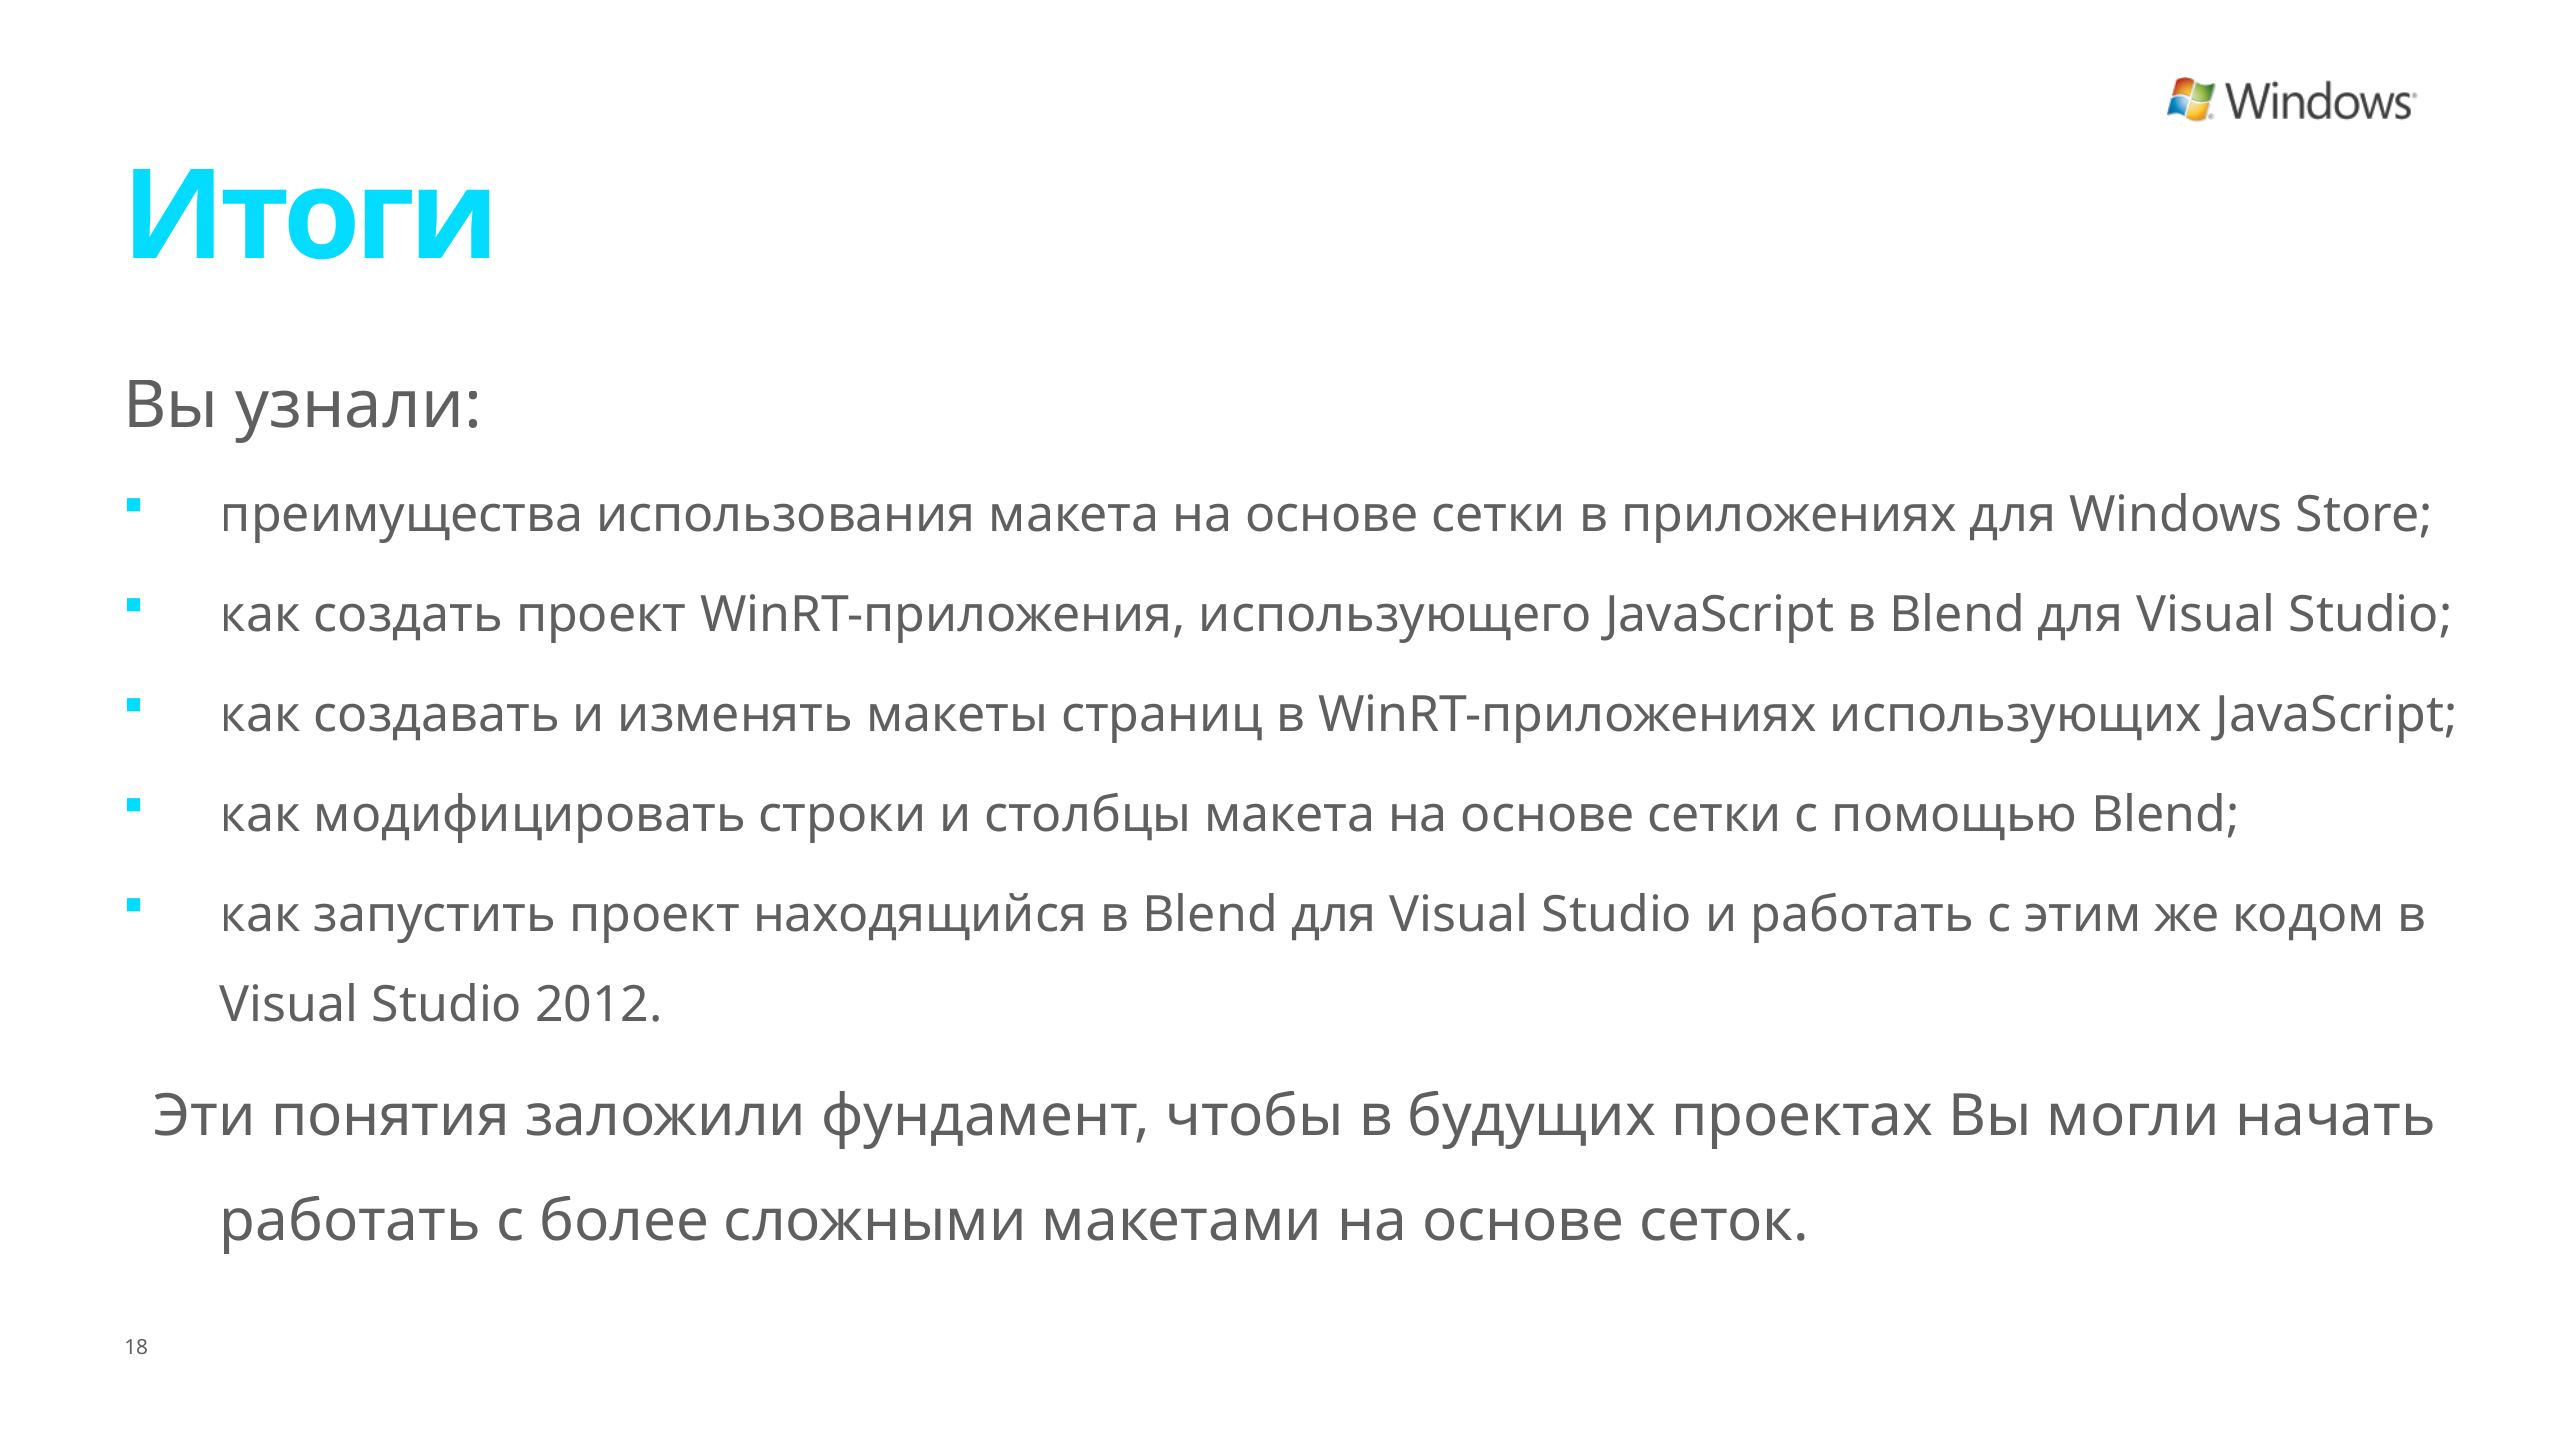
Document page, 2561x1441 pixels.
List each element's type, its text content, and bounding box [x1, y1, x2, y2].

list Вы узнали: преимущества использования макета на основе сетки в приложениях для Windows Store; как создать проект WinRT-приложения, использующего JavaScript в Blend для Visual Studio; как создавать и изменять макеты страниц в WinRT-приложениях использующих JavaScript; как модифицировать строки и столбцы макета на основе сетки с помощью Blend; как запустить проект находящийся в Blend для Visual Studio и работать с этим же кодом в Visual Studio 2012. Эти понятия заложили фундамент, чтобы в будущих проектах Вы могли начать работать с более сложными макетами на основе сеток. [123, 321, 2466, 1275]
title Итоги [122, 48, 2465, 286]
